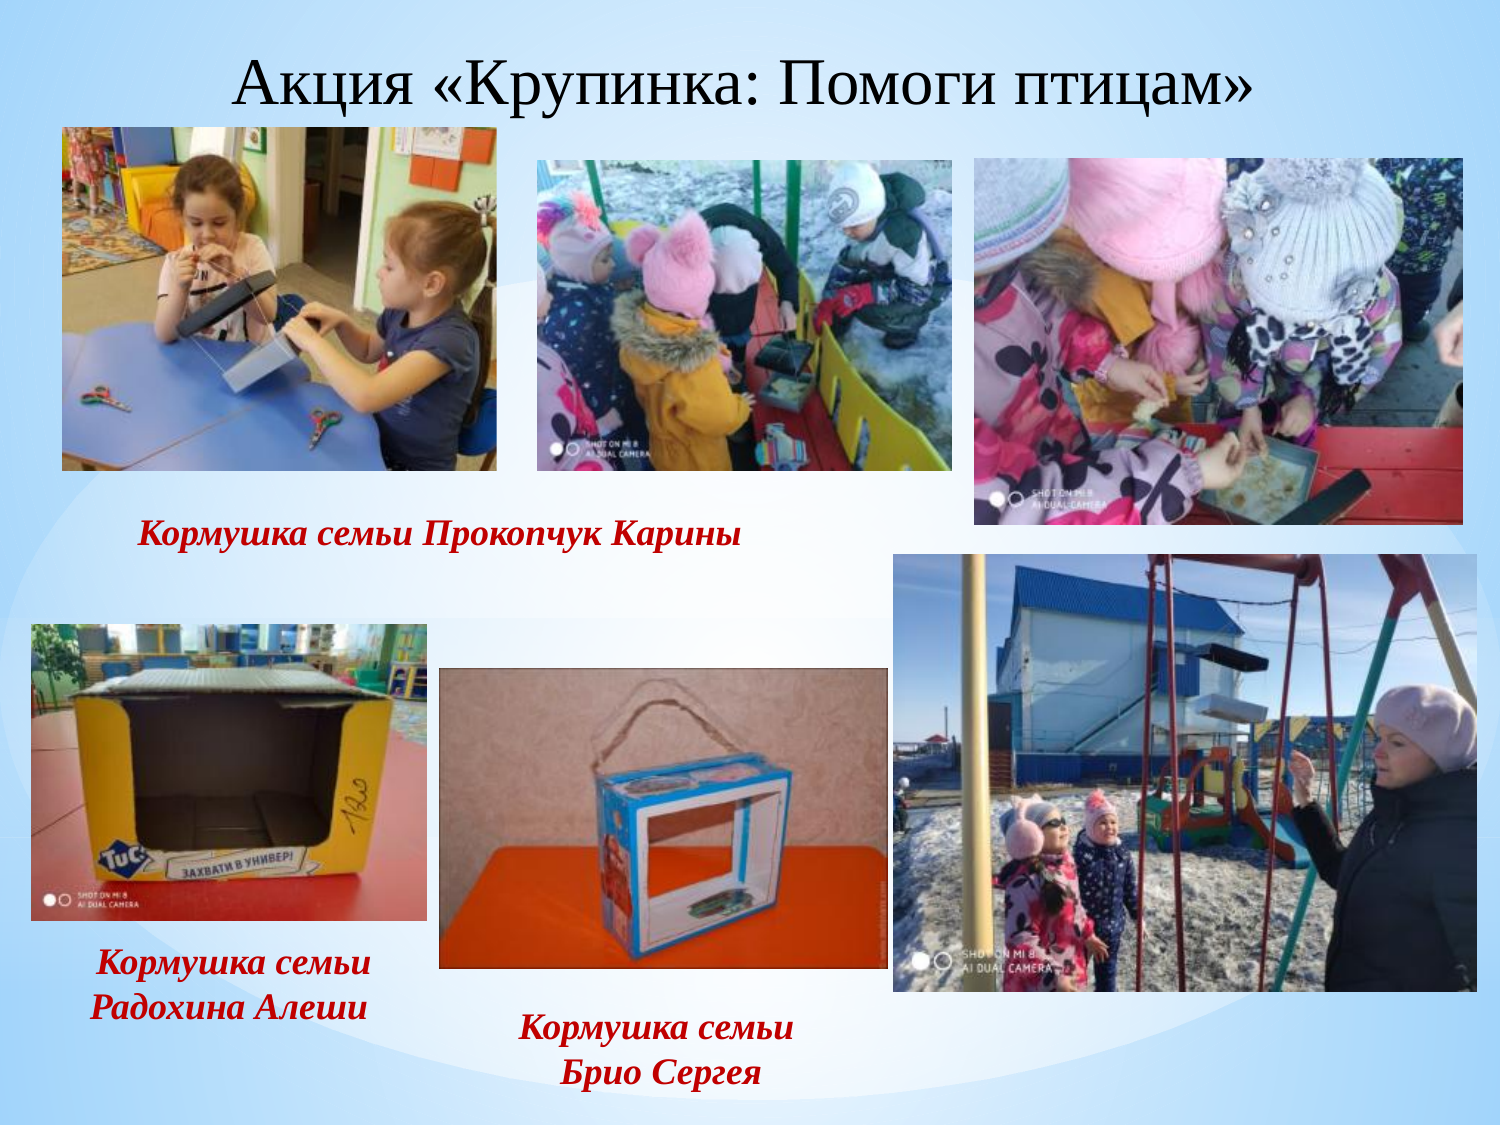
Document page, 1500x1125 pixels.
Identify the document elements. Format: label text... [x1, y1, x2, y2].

text_box Акция «Крупинка: Помоги птицам» [216, 30, 1273, 126]
picture [893, 554, 1477, 992]
text_box Кормушка семьи Радохина Алеши [53, 929, 405, 1035]
text_box Кормушка семьи Брио Сергея [503, 994, 809, 1100]
picture [974, 158, 1463, 526]
picture [61, 127, 497, 471]
text_box Кормушка семьи Прокопчук Карины [122, 500, 757, 561]
picture [31, 624, 427, 922]
picture [537, 160, 952, 471]
picture [439, 668, 888, 969]
